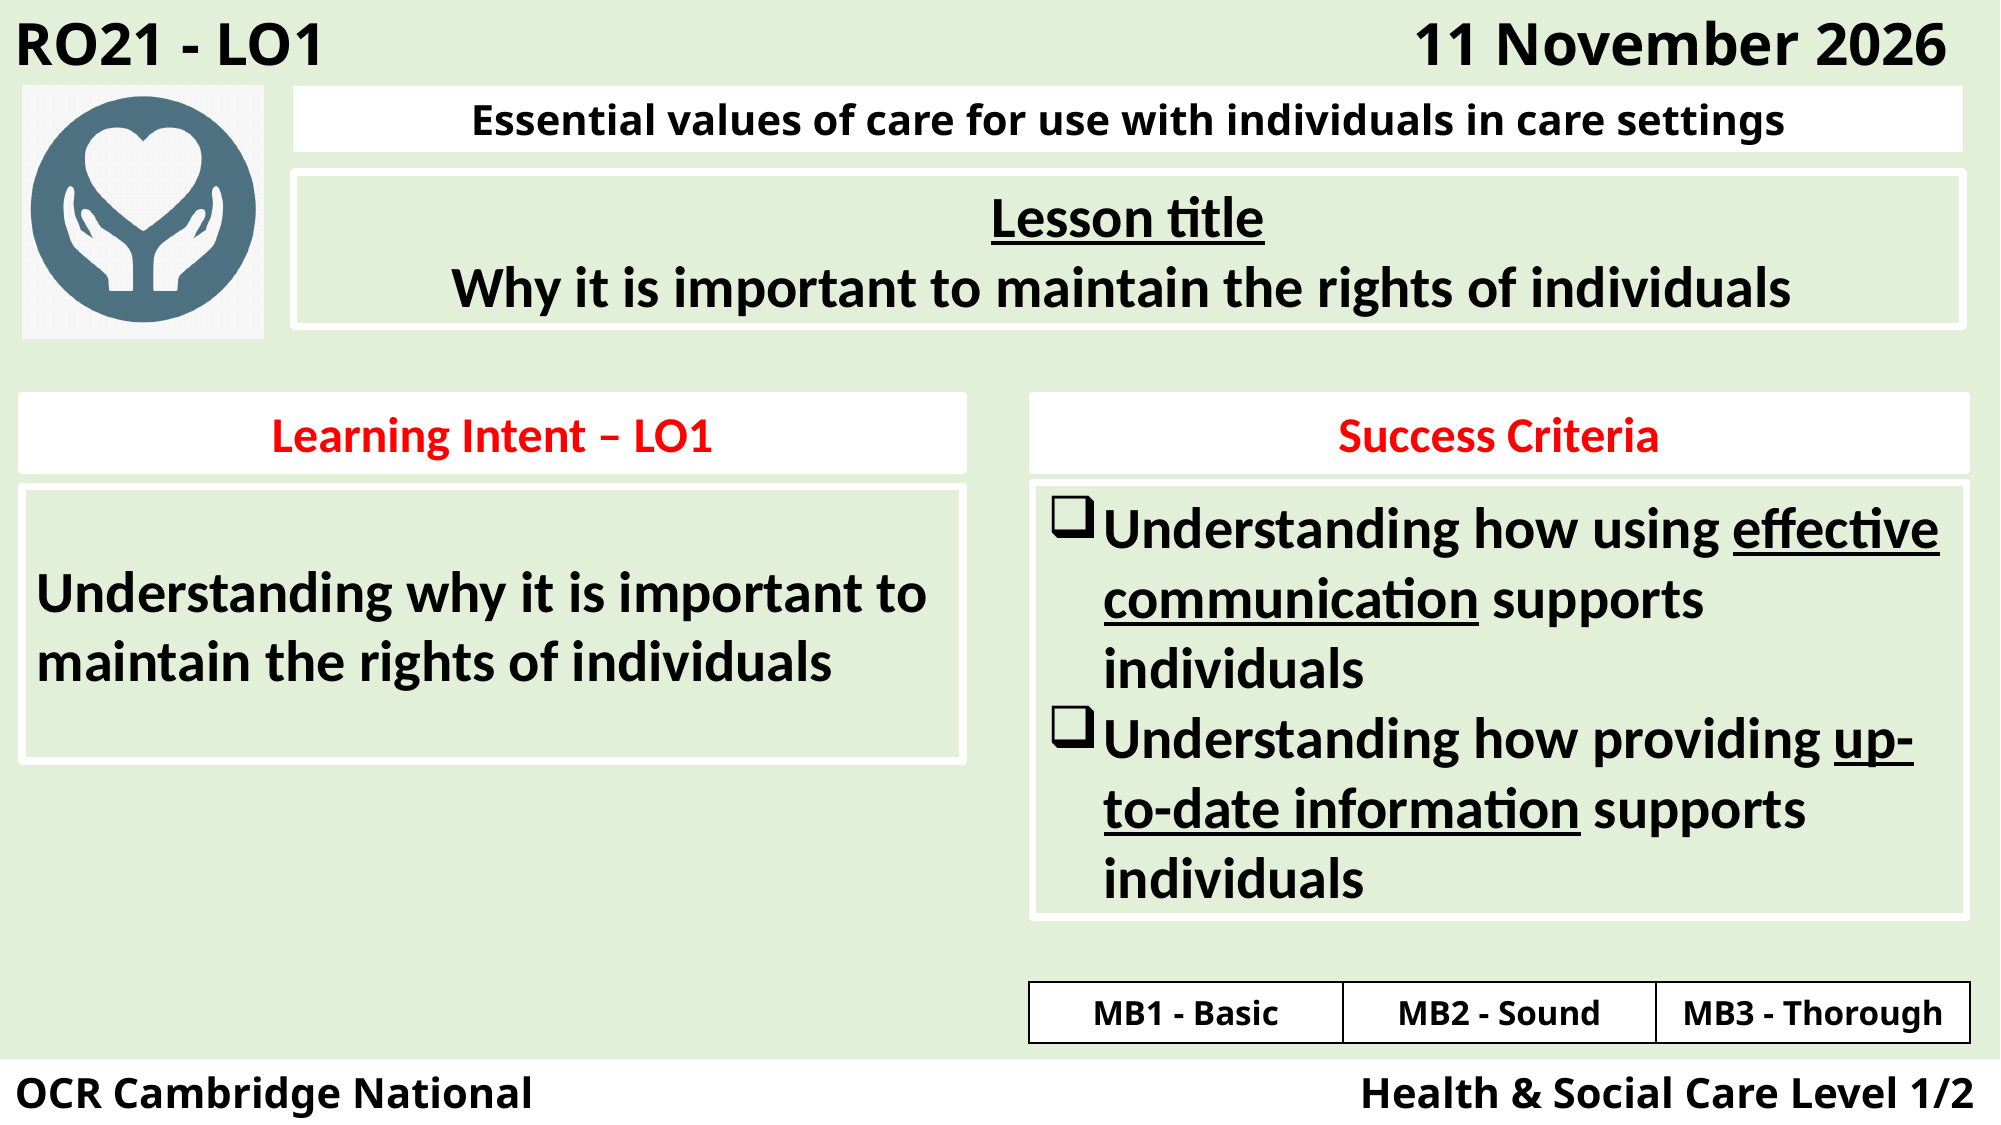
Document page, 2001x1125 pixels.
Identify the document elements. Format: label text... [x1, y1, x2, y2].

text_box Health & Social Care Level 1/2 [873, 1059, 2000, 1125]
table_header MB2 - Sound [1344, 983, 1655, 1042]
text_box Lesson title Why it is important to maintain the rights of individuals [293, 171, 1963, 327]
text_box Learning Intent – LO1 [21, 395, 964, 470]
text_box Understanding how using effective communication supports individuals Understanding how providing up-to-date information supports individuals [1032, 482, 1967, 918]
text_box RO21 - LO1 [0, 0, 398, 85]
text_box Understanding why it is important to maintain the rights of individuals [21, 486, 964, 761]
table_header MB1 - Basic [1030, 983, 1342, 1042]
text_box Essential values of care for use with individuals in care settings [293, 86, 1963, 152]
text_box Success Criteria [1032, 395, 1967, 470]
text_box OCR Cambridge National [0, 1059, 873, 1125]
table_header MB3 - Thorough [1657, 983, 1969, 1042]
picture [22, 85, 264, 339]
text_box 13 September 2020 [1205, 0, 1964, 94]
